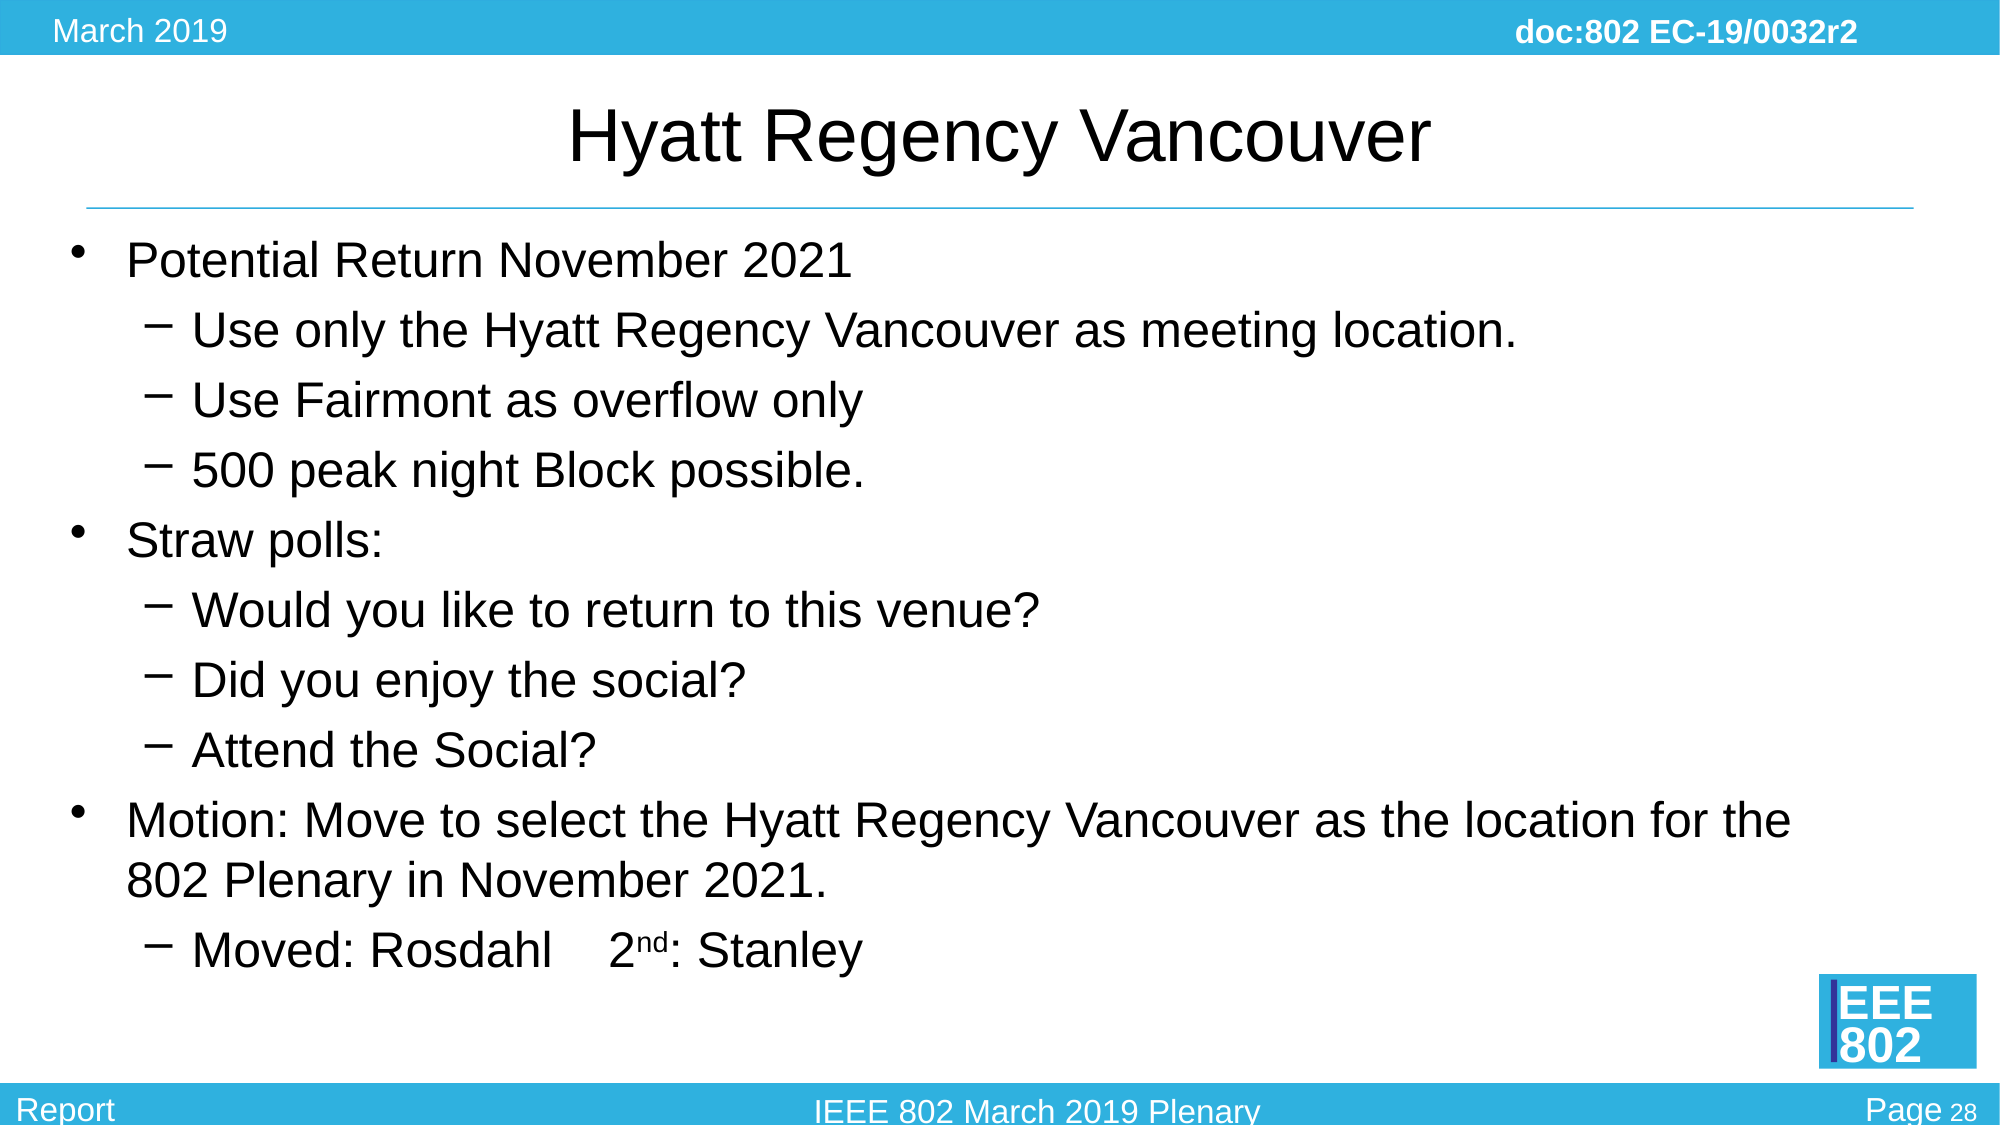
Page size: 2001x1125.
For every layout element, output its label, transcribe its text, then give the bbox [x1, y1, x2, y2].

title Hyatt Regency Vancouver [99, 66, 1900, 197]
list Potential Return November 2021 Use only the Hyatt Regency Vancouver as meeting location. Use Fairmont as overflow only 500 peak night Block possible. Straw polls: Would you like to return to this venue? Did you enjoy the social? Attend the Social? Motion: Move to select the Hyatt Regency Vancouver as the location for the 802 Plenary in November 2021. Moved: Rosdahl 2nd: Stanley [54, 220, 1813, 1038]
